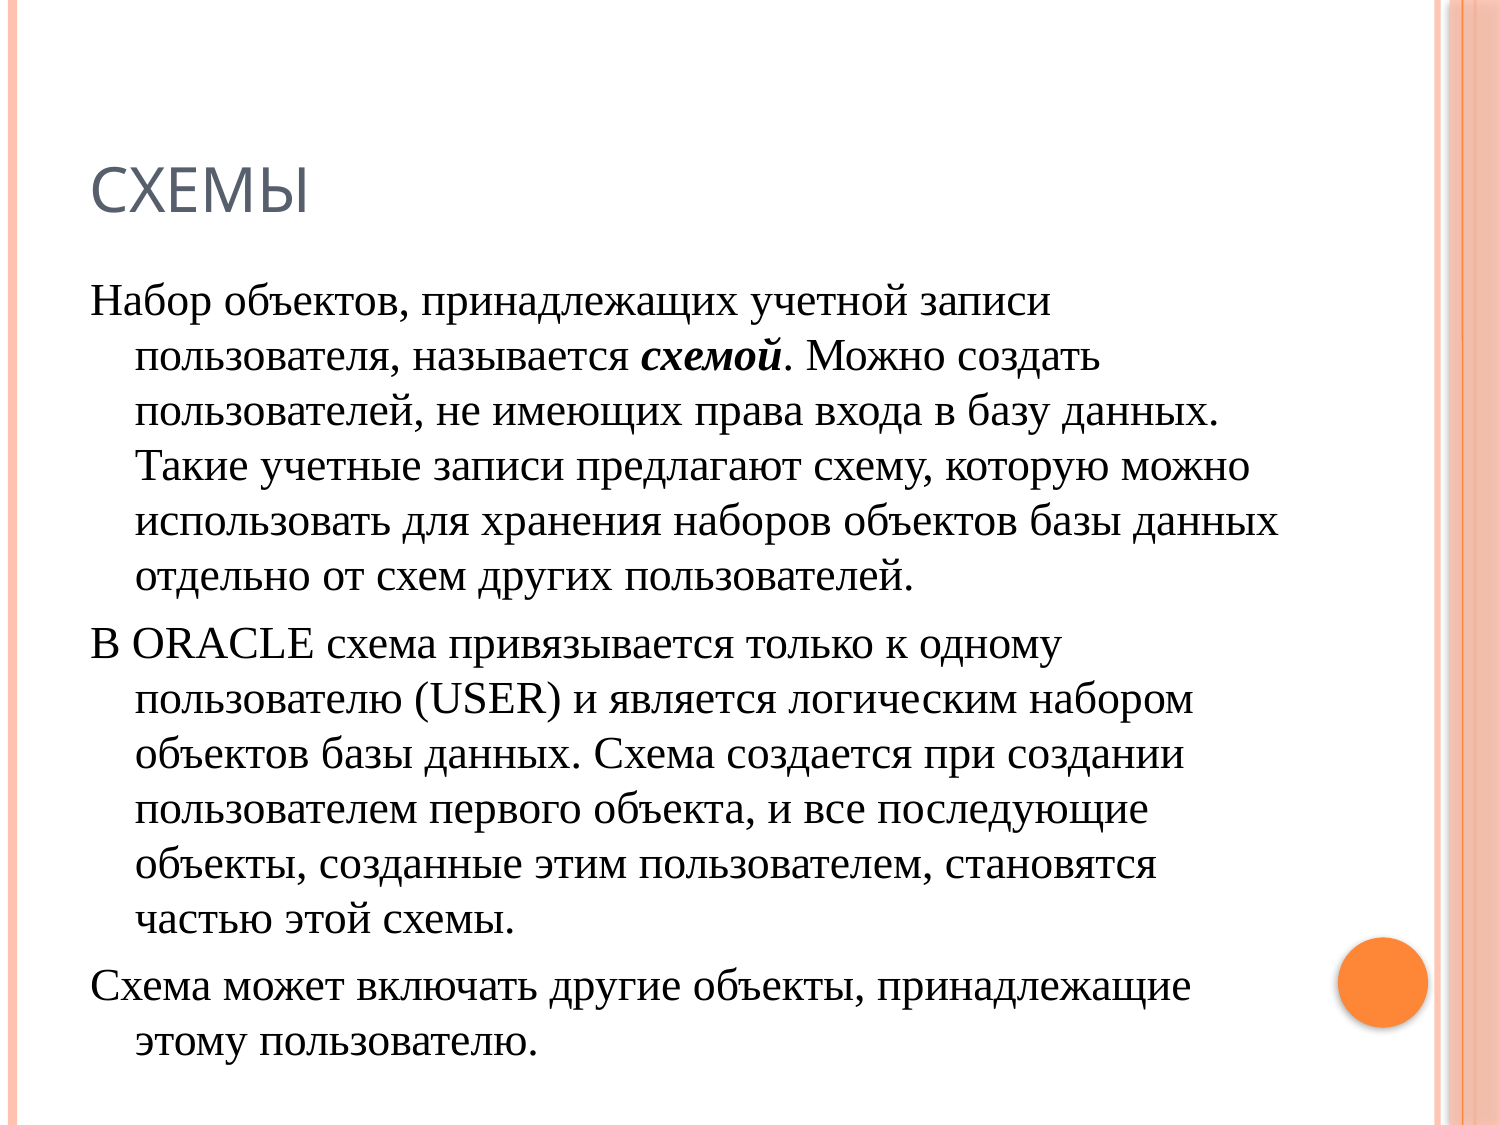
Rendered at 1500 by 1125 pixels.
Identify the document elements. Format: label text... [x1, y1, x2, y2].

title Схемы [75, 45, 1300, 233]
list Набор объектов, принадлежащих учетной записи пользователя, называется схемой. Можно создать пользователей, не имеющих права входа в базу данных. Такие учетные записи предлагают схему, которую можно использовать для хранения наборов объектов базы данных отдельно от схем других пользователей. В ORACLE схема привязывается только к одному пользователю (USER) и является логическим набором объектов базы данных. Схема создается при создании пользователем первого объекта, и все последующие объекты, созданные этим пользователем, становятся частью этой схемы. Схема может включать другие объекты, принадлежащие этому пользователю. [75, 262, 1300, 1062]
